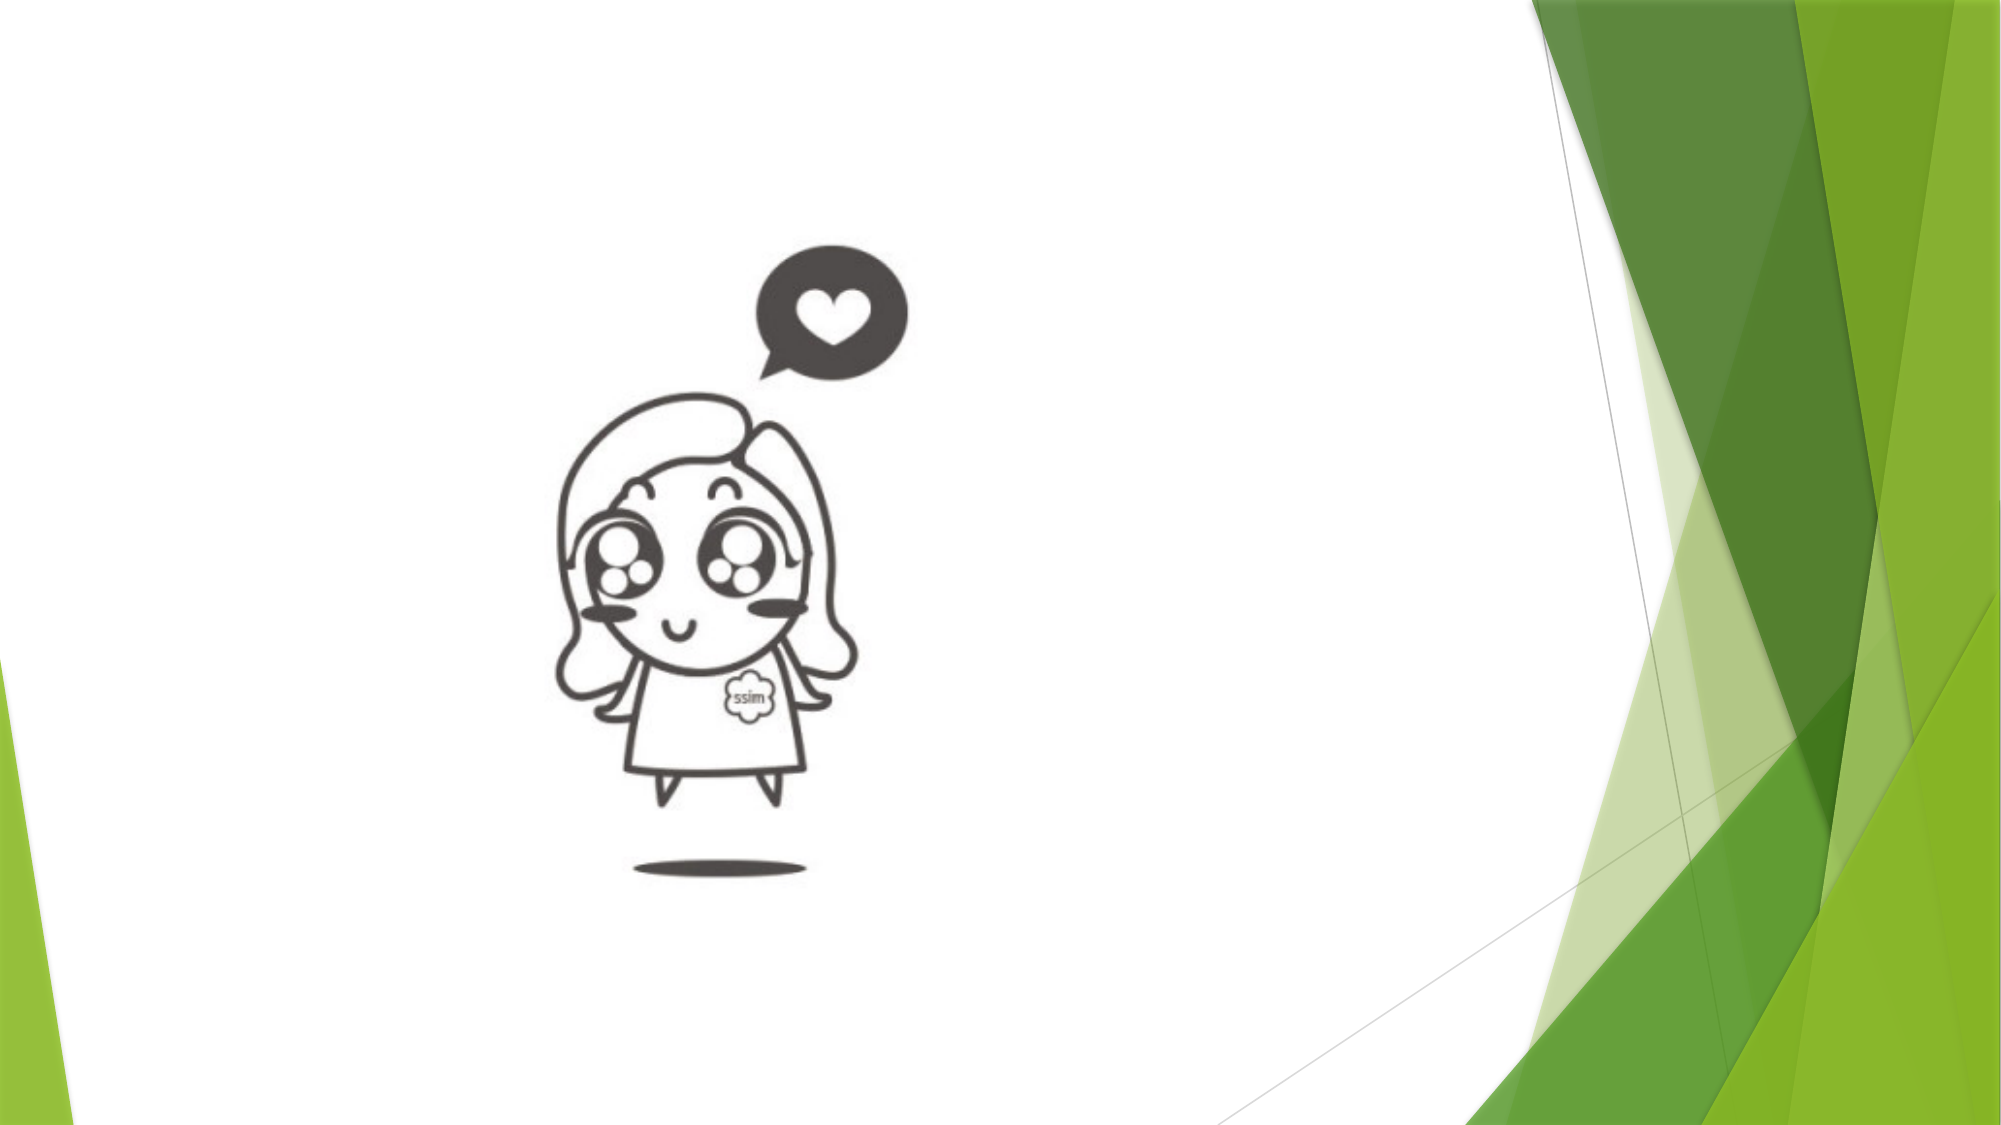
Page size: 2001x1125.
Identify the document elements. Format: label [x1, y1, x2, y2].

picture [235, 66, 1228, 1059]
